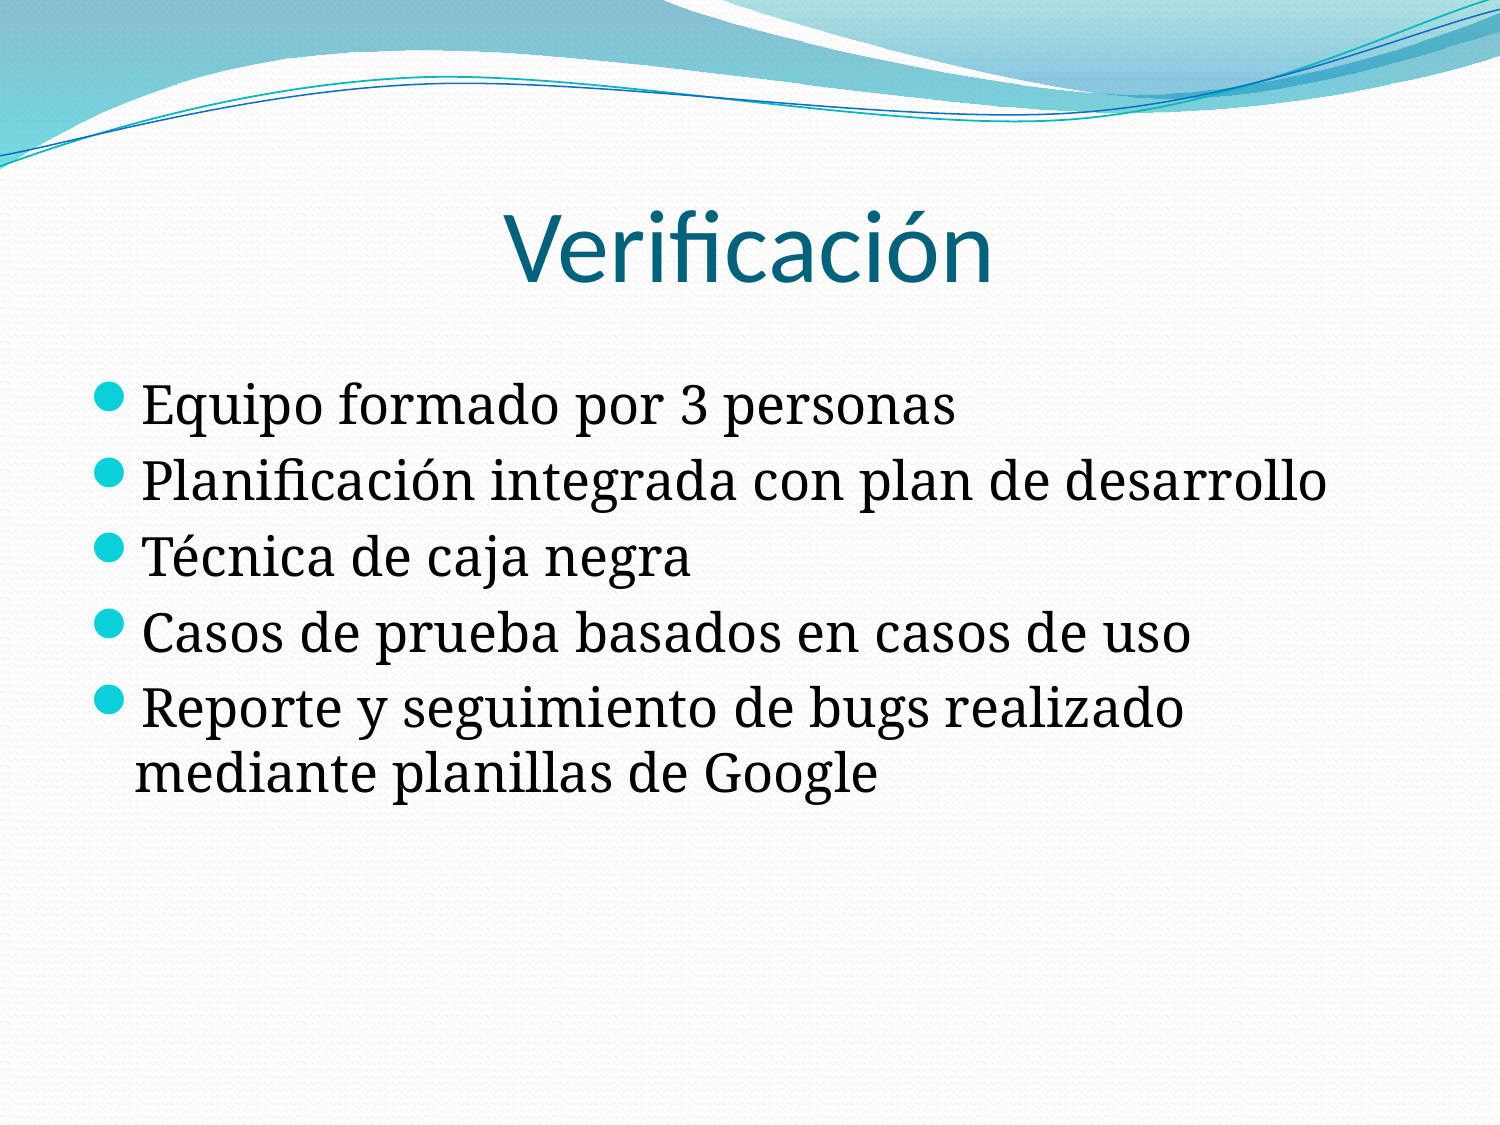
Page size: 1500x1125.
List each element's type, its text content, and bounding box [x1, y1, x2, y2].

title Verificación [75, 115, 1425, 303]
list Equipo formado por 3 personas Planificación integrada con plan de desarrollo Técnica de caja negra Casos de prueba basados en casos de uso Reporte y seguimiento de bugs realizado mediante planillas de Google [75, 363, 1425, 1038]
